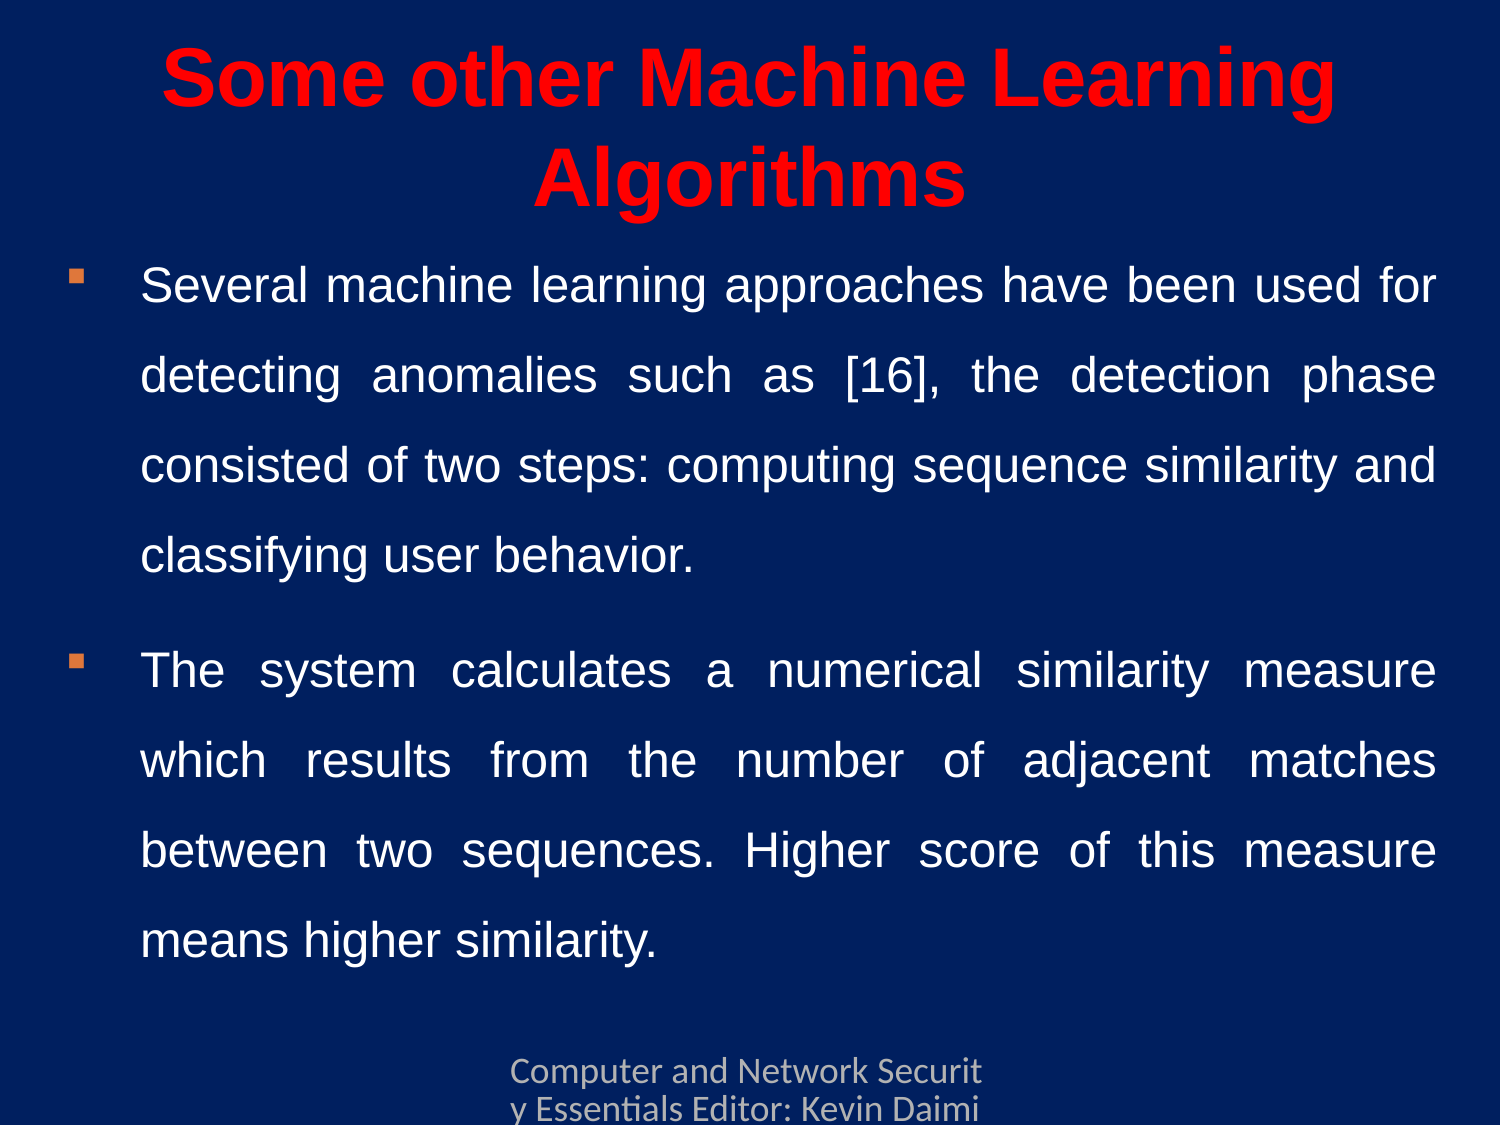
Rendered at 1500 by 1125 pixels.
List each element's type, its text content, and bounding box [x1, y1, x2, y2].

list Several machine learning approaches have been used for detecting anomalies such as [16], the detection phase consisted of two steps: computing sequence similarity and classifying user behavior. The system calculates a numerical similarity measure which results from the number of adjacent matches between two sequences. Higher score of this measure means higher similarity. [62, 222, 1437, 975]
footer Computer and Network Security Essentials Editor: Kevin Daimi Associate Editors: Guillermo Francia, Levent Ertaul, Luis H. Encinas, Eman El-Sheikh Published by Springer [510, 1046, 990, 1103]
title Some other Machine Learning Algorithms [0, 23, 1500, 225]
